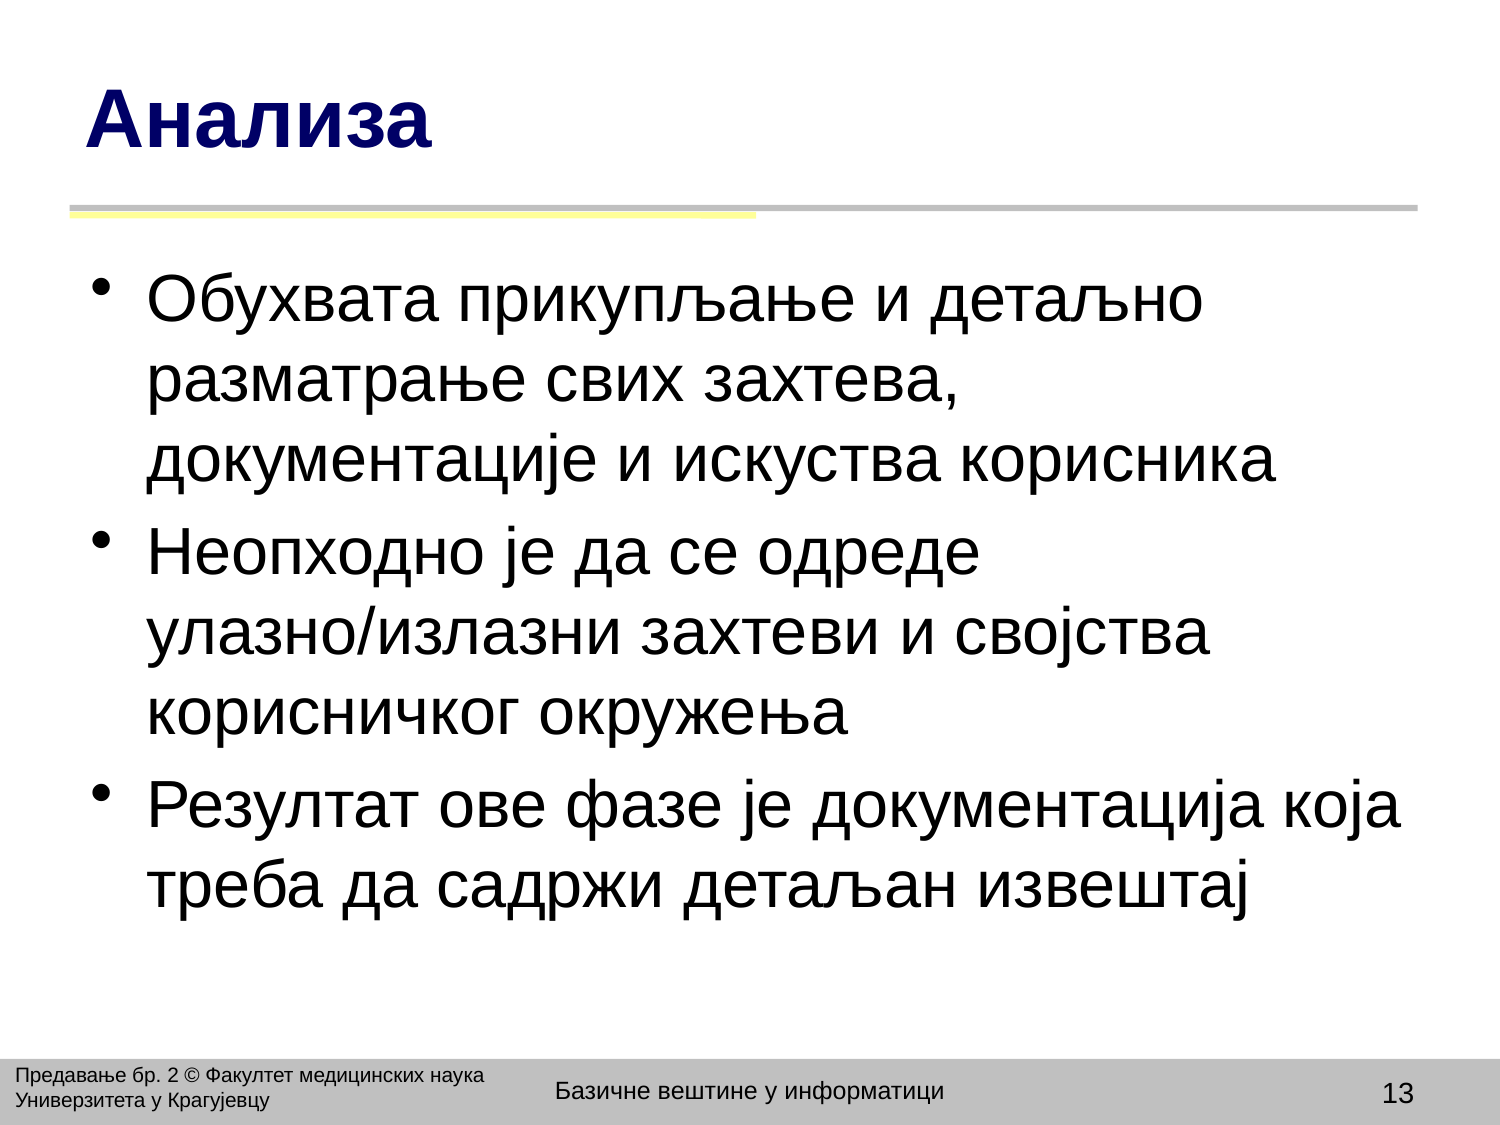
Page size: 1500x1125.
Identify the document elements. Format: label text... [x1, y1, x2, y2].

footer Базичне вештине у информатици [512, 1066, 988, 1125]
slide_number Предавање бр. 2 © Факултет медицинских наука Универзитета у Крагујевцу [0, 1053, 607, 1108]
slide_number 13 [1079, 1066, 1430, 1125]
title Анализа [69, 19, 1426, 208]
list Обухвата прикупљање и детаљно разматрање свих захтева, документације и искуства корисника Неопходно је да се одреде улазно/излазни захтеви и својства корисничког окружења Резултат ове фазе је документација која треба да садржи детаљан извештај [74, 246, 1426, 1023]
